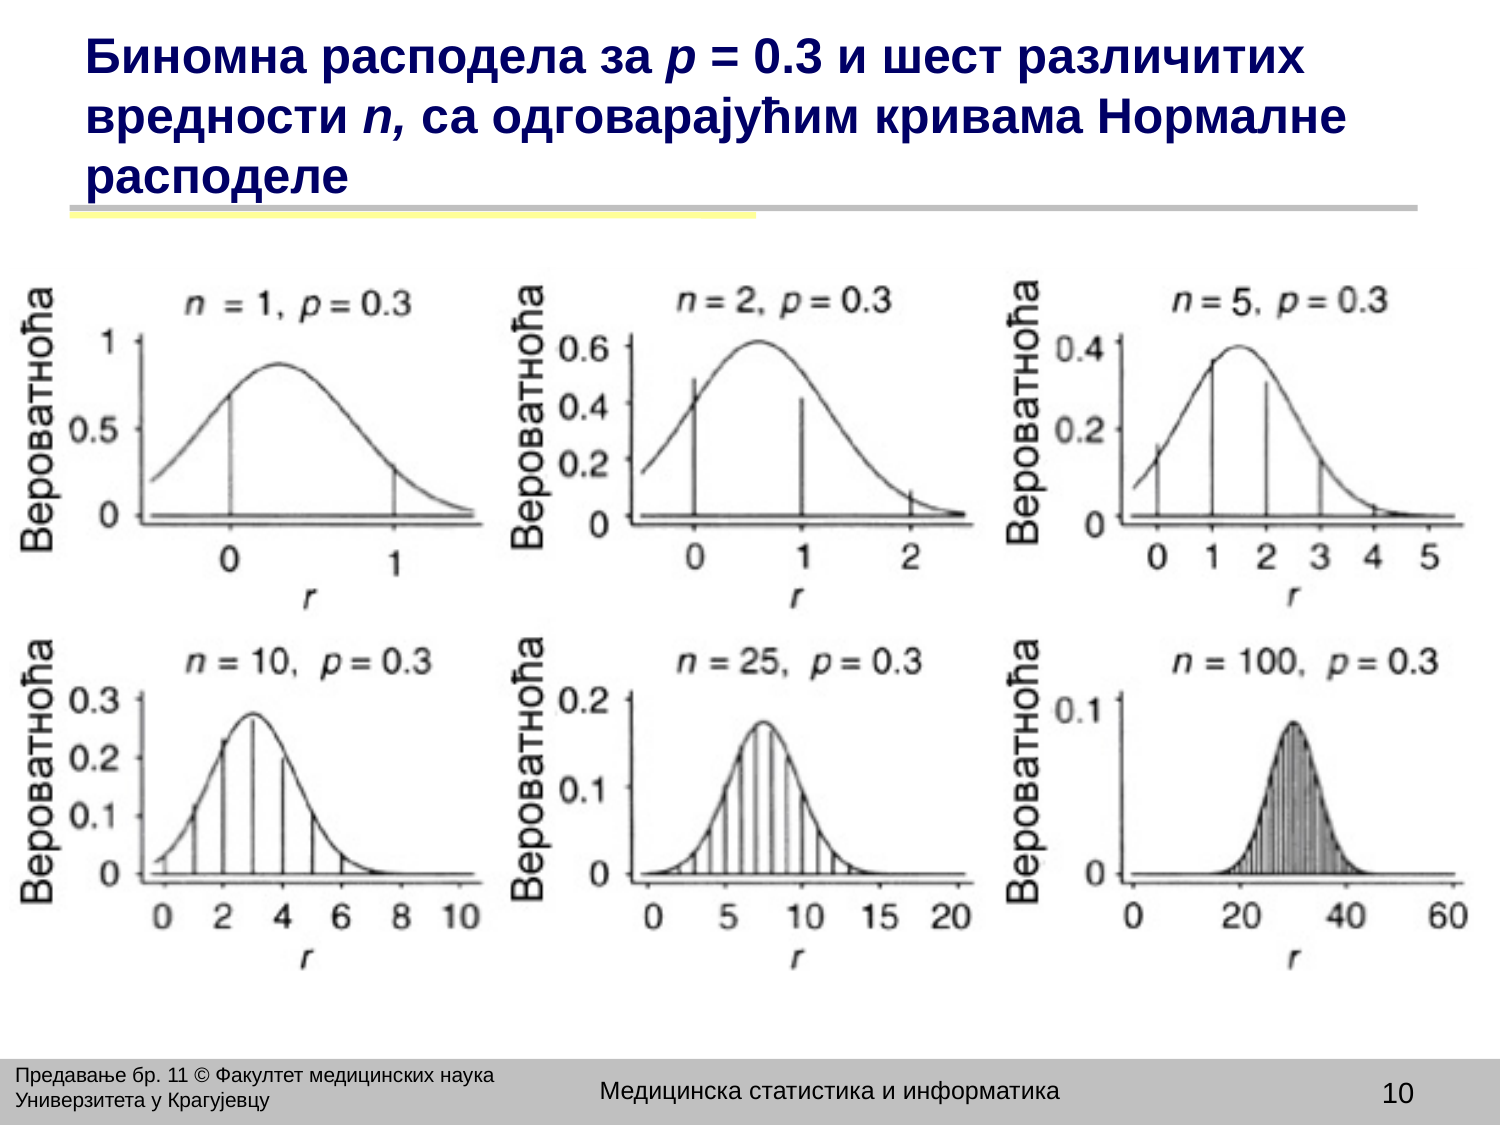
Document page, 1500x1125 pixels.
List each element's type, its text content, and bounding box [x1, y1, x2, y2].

slide_number Предавање бр. 11 © Факултет медицинских наука Универзитета у Крагујевцу [0, 1053, 612, 1108]
title Биномна расподела за p = 0.3 и шест различитих вредности n, са одговарајућим кривама Нормалне расподеле [69, 19, 1426, 208]
slide_number 10 [1163, 1066, 1430, 1125]
picture [8, 267, 1478, 983]
footer Медицинска статистика и информатика [512, 1066, 1149, 1125]
